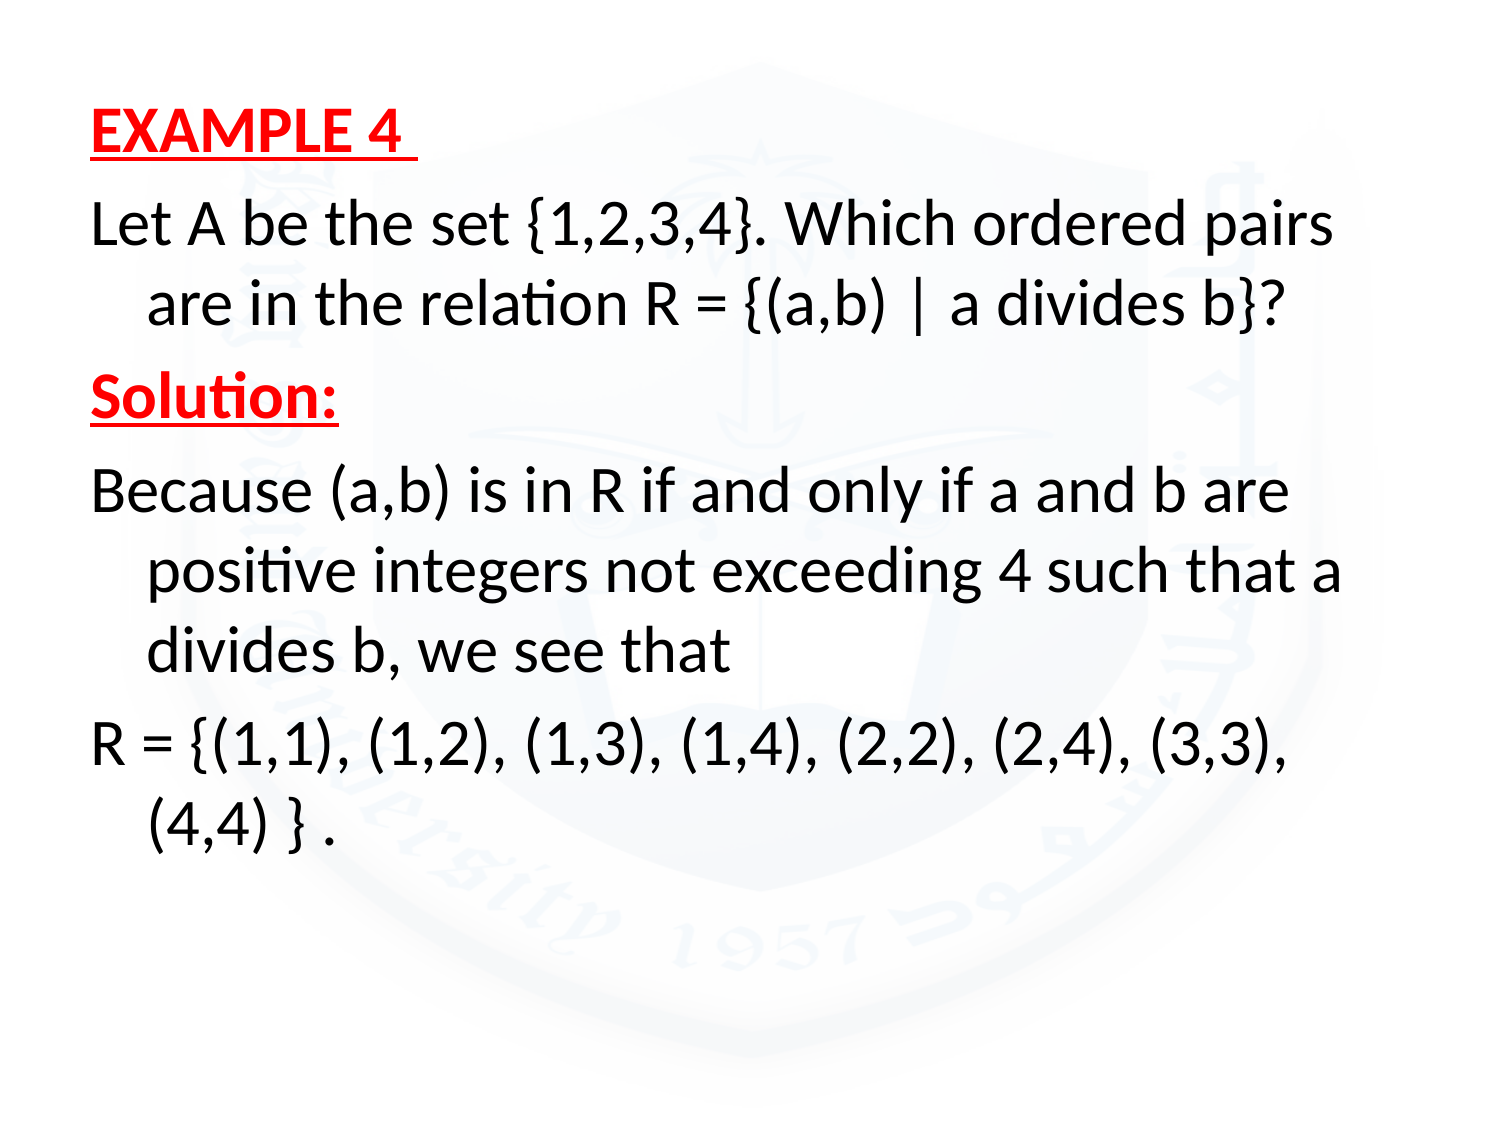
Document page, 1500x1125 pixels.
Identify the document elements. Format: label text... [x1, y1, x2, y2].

list EXAMPLE 4 Let A be the set {1,2,3,4}. Which ordered pairs are in the relation R = {(a,b) | a divides b}? Solution: Because (a,b) is in R if and only if a and b are positive integers not exceeding 4 such that a divides b, we see that R = {(1,1), (1,2), (1,3), (1,4), (2,2), (2,4), (3,3), (4,4) } . [75, 78, 1425, 1005]
